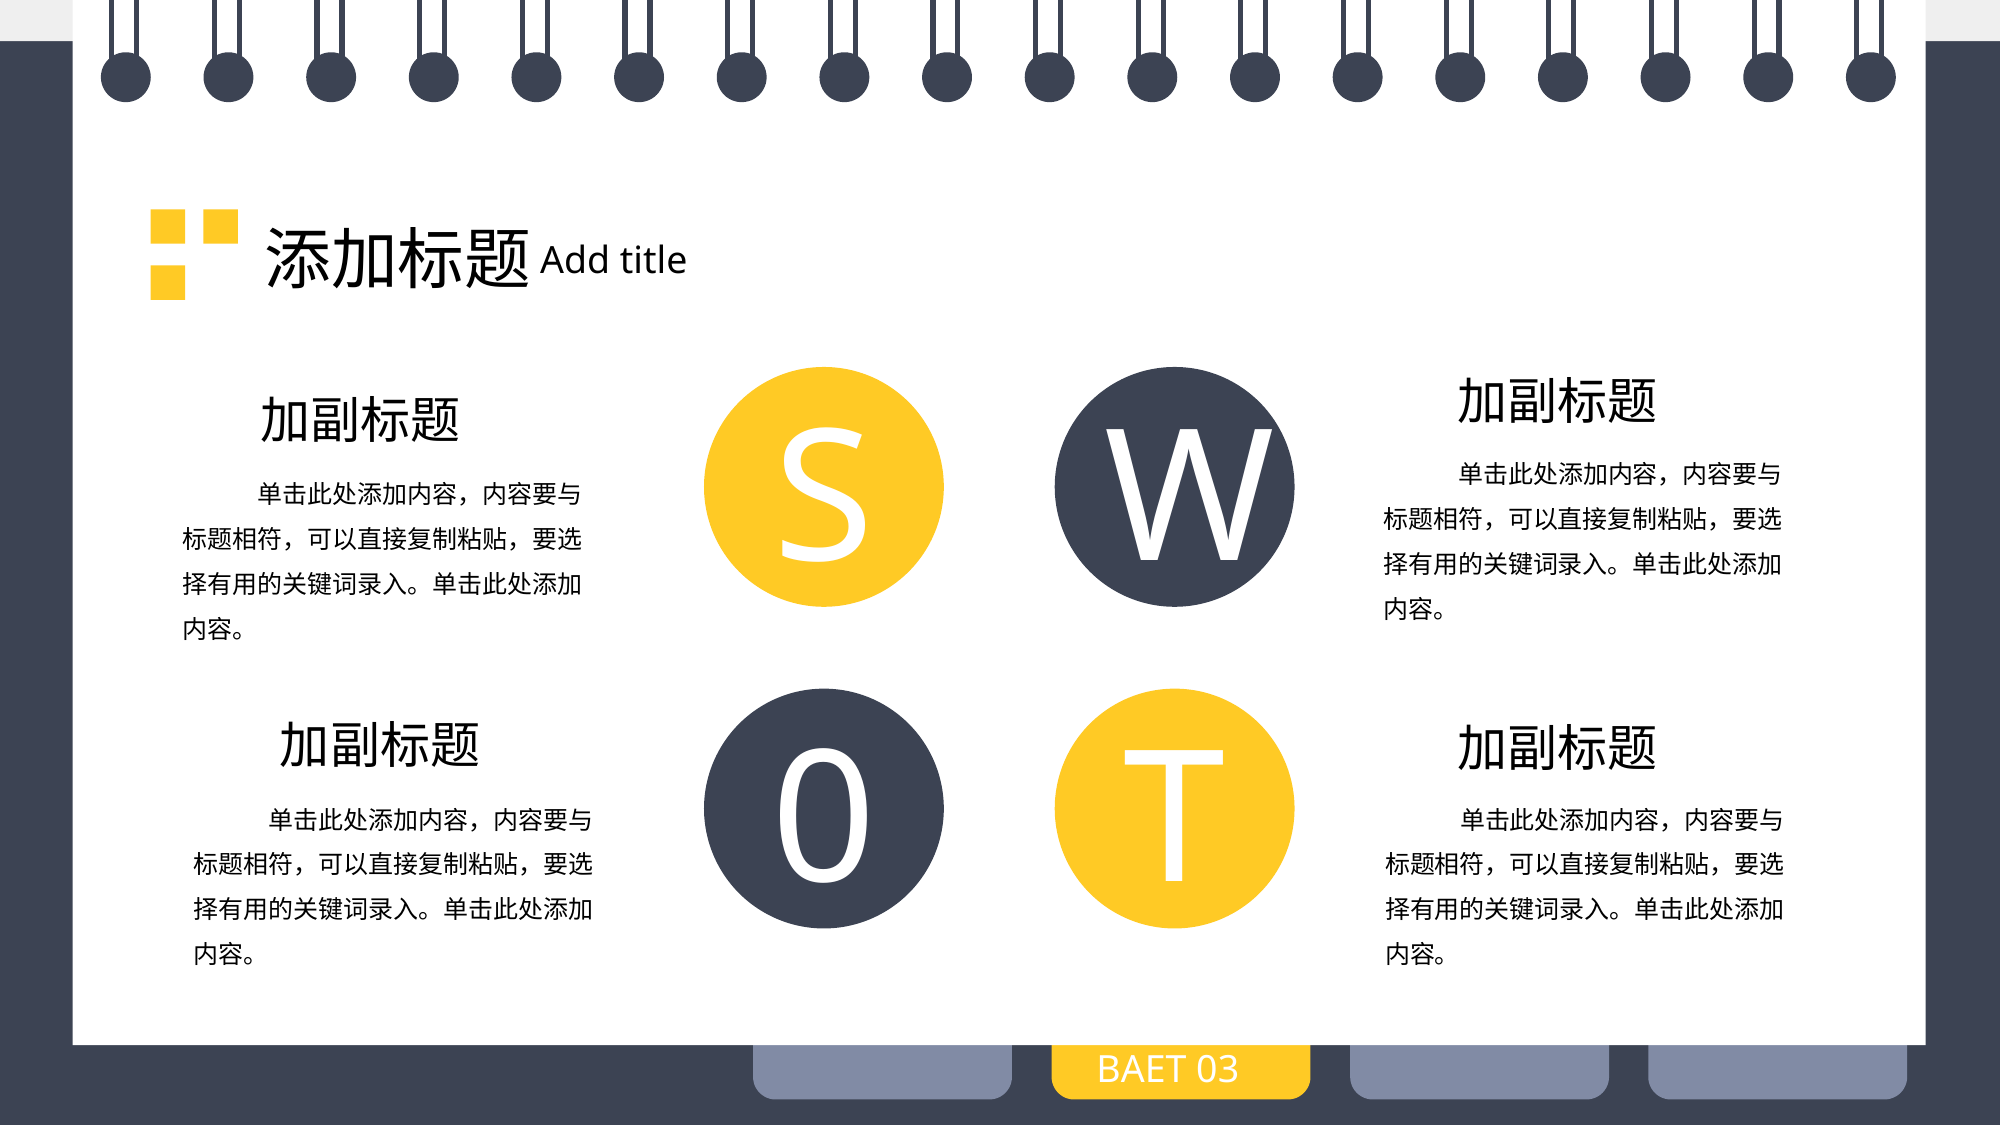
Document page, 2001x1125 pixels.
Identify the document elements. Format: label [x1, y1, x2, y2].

text_box [1926, 0, 2000, 42]
text_box [150, 209, 238, 300]
text_box [1647, 1046, 1909, 1101]
text_box [72, 0, 1926, 1046]
text_box [1349, 1046, 1611, 1101]
text_box [0, 0, 72, 42]
text_box [752, 1046, 1014, 1101]
text_box [1051, 1046, 1311, 1100]
text_box [0, 42, 2000, 1125]
